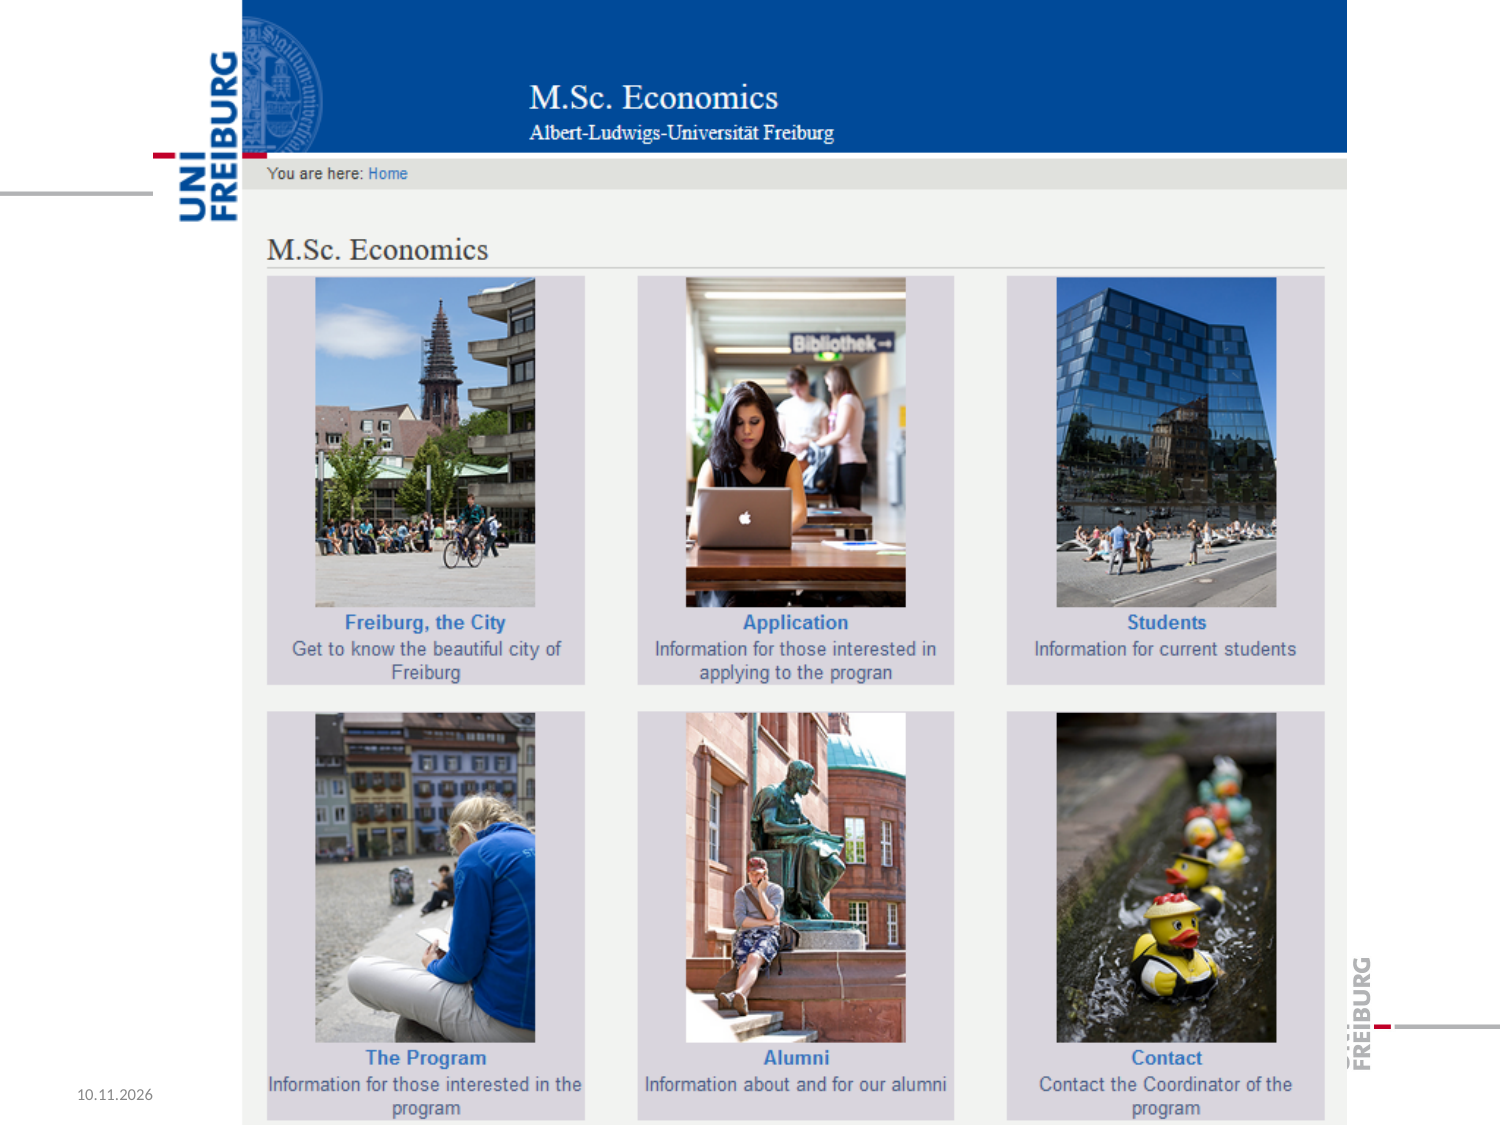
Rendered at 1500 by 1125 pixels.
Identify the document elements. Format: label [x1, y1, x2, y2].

picture [0, 0, 1500, 1125]
slide_number [76, 1074, 147, 1114]
